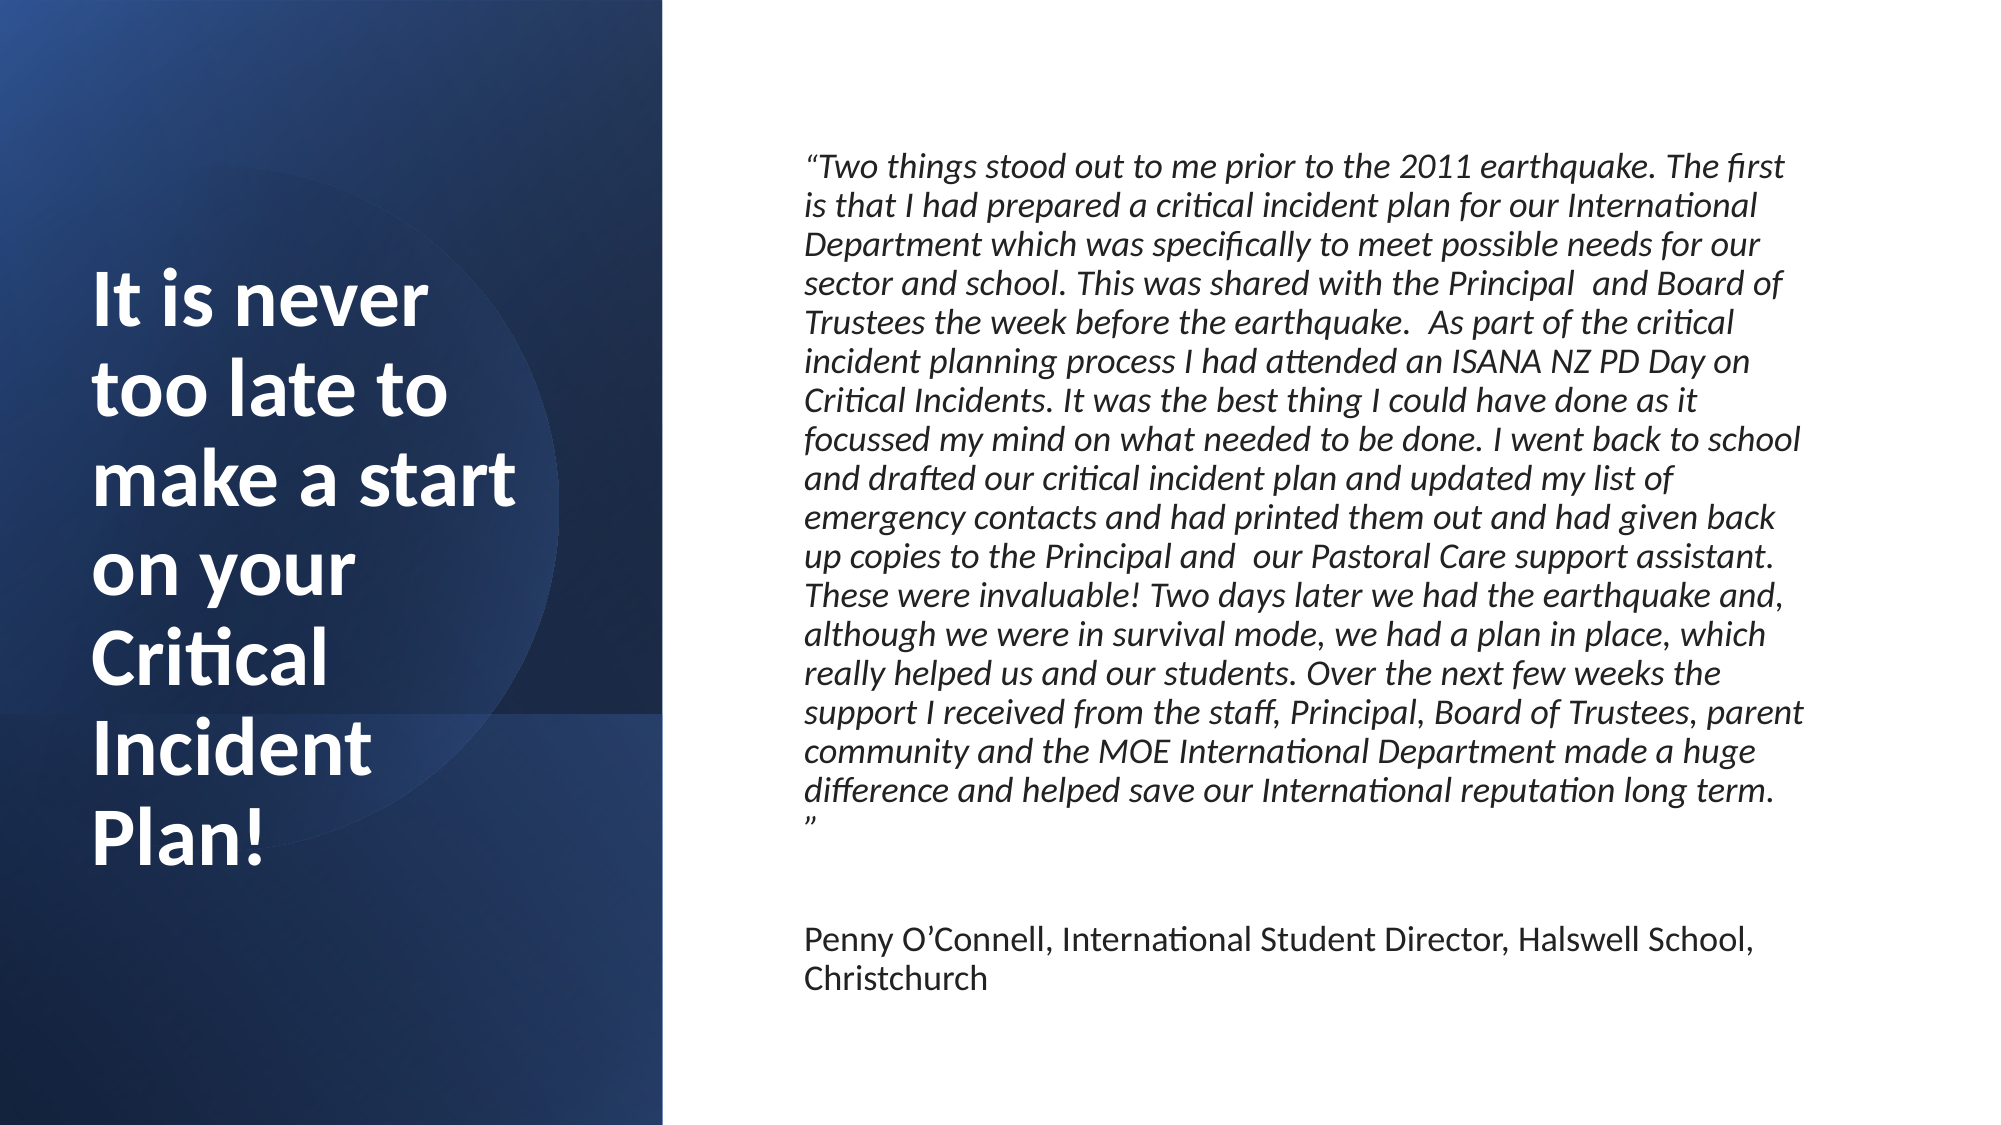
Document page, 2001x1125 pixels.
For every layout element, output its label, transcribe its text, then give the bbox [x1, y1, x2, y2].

text_box [663, 0, 2000, 1125]
title It is never too late to make a start on your Critical Incident Plan! [76, 276, 602, 892]
list “Two things stood out to me prior to the 2011 earthquake. The first is that I had prepared a critical incident plan for our International Department which was specifically to meet possible needs for our sector and school. This was shared with the Principal and Board of Trustees the week before the earthquake. As part of the critical incident planning process I had attended an ISANA NZ PD Day on Critical Incidents. It was the best thing I could have done as it focussed my mind on what needed to be done. I went back to school and drafted our critical incident plan and updated my list of emergency contacts and had printed them out and had given back up copies to the Principal and our Pastoral Care support assistant. These were invaluable! Two days later we had the earthquake and, although we were in survival mode, we had a plan in place, which really helped us and our students. Over the next few weeks the support I received from the staff, Principal, Board of Trustees, parent community and the MOE International Department made a huge difference and helped save our International reputation long term. ” Penny O’Connell, International Student Director, Halswell School, Christchurch [789, 83, 1865, 1017]
text_box [0, 0, 663, 1124]
